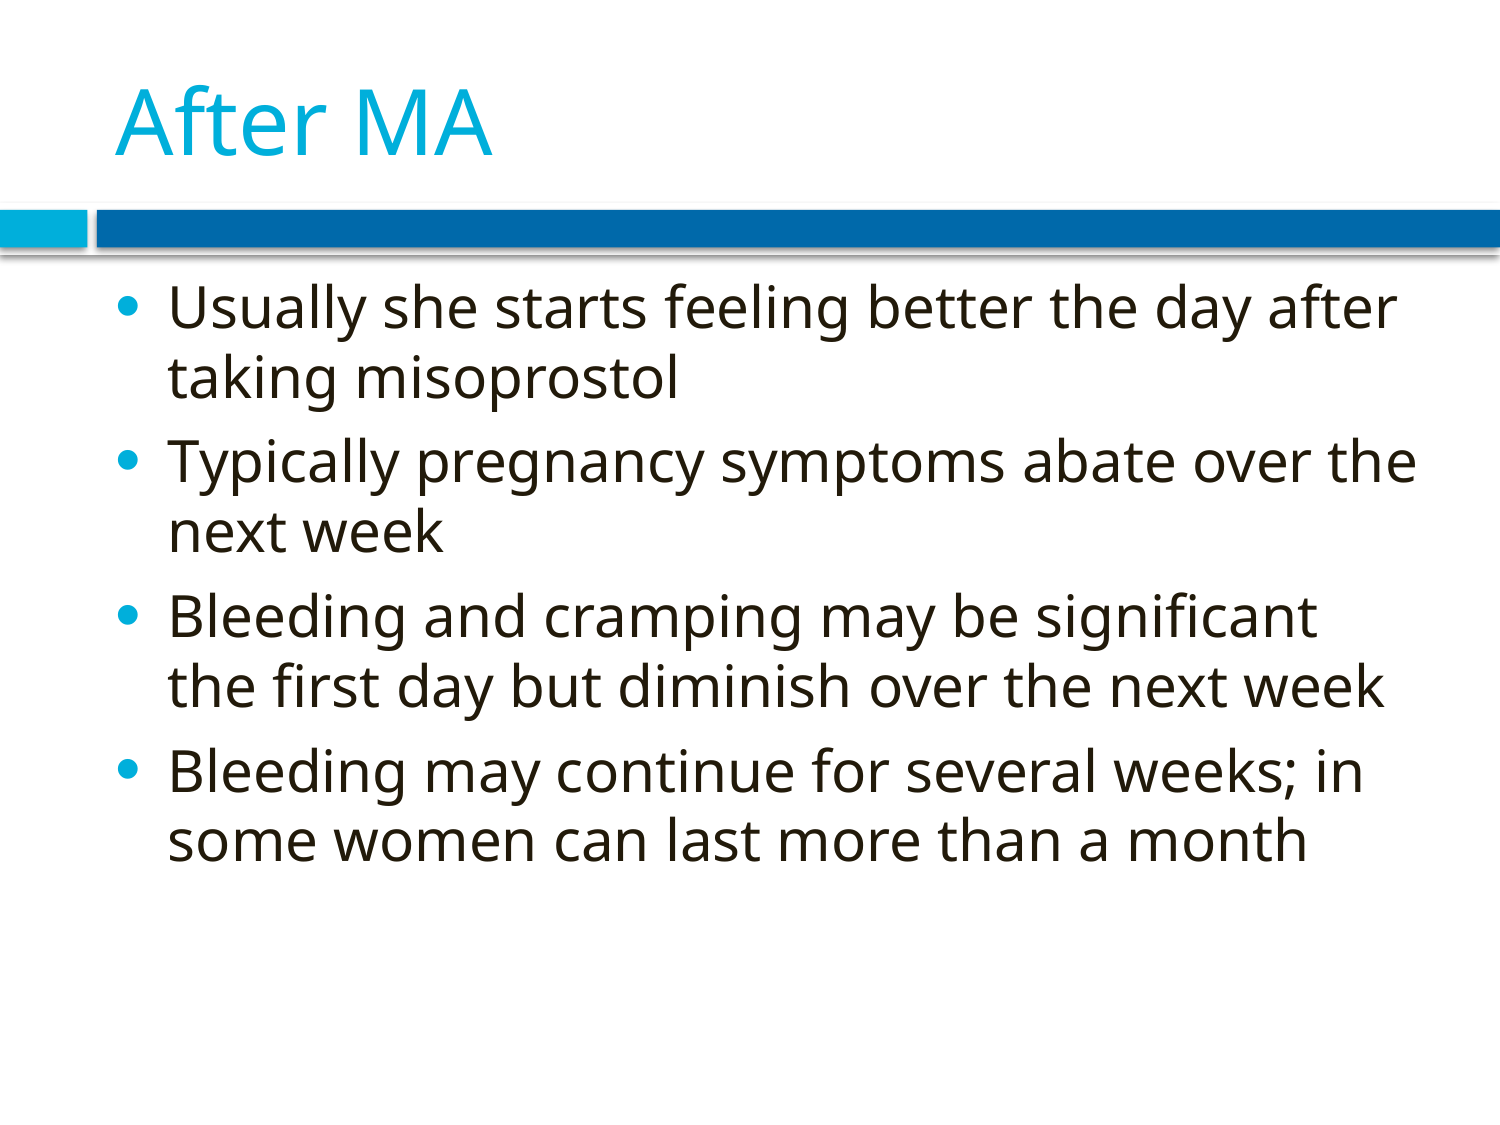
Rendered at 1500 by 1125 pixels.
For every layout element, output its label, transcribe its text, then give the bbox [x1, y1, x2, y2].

list Usually she starts feeling better the day after taking misoprostol Typically pregnancy symptoms abate over the next week Bleeding and cramping may be significant the first day but diminish over the next week Bleeding may continue for several weeks; in some women can last more than a month [100, 262, 1438, 1100]
title After MA [100, 37, 1438, 200]
